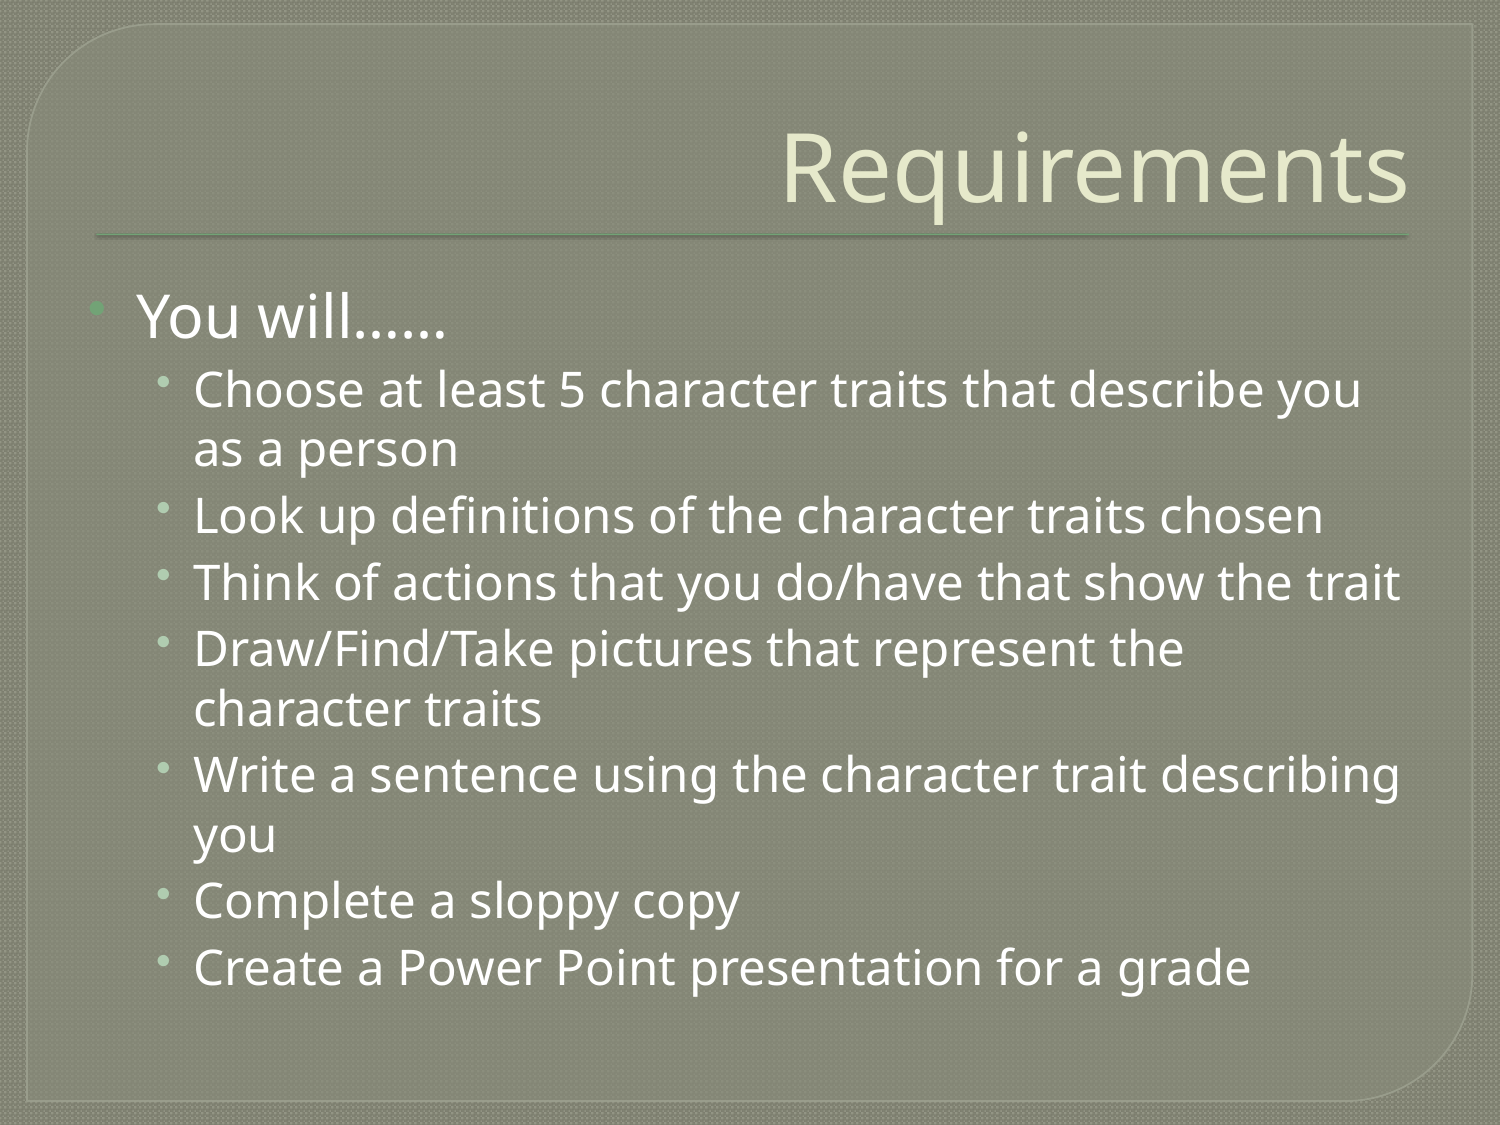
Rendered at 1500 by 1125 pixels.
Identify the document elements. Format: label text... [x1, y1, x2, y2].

list You will…… Choose at least 5 character traits that describe you as a person Look up definitions of the character traits chosen Think of actions that you do/have that show the trait Draw/Find/Take pictures that represent the character traits Write a sentence using the character trait describing you Complete a sloppy copy Create a Power Point presentation for a grade [75, 270, 1425, 1013]
title Requirements [75, 41, 1425, 230]
